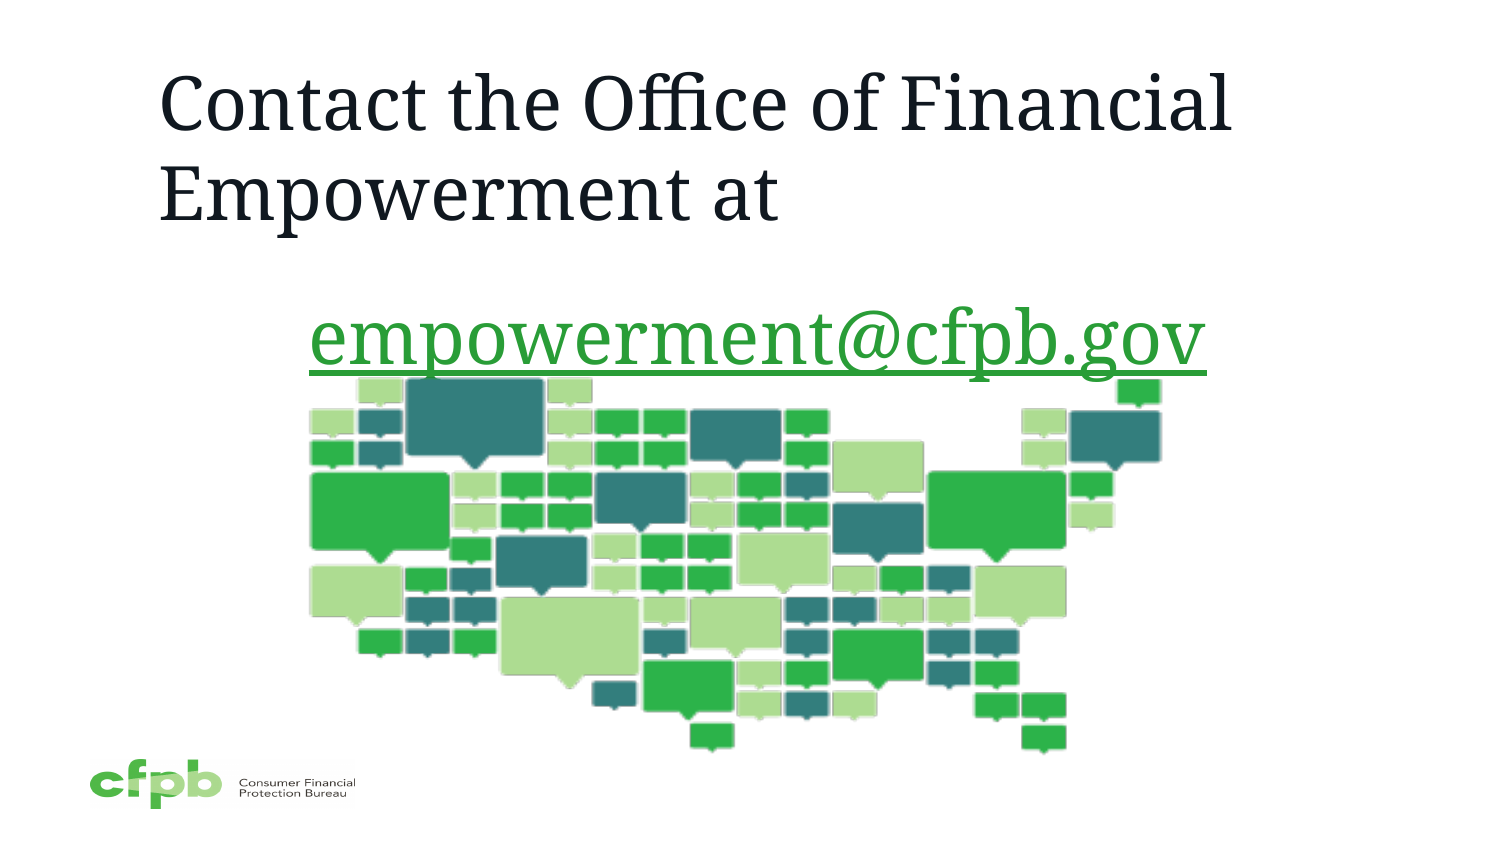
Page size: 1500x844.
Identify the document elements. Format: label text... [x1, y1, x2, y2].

picture [90, 375, 1261, 809]
subtitle empowerment@cfpb.gov [148, 243, 1348, 670]
title Contact the Office of Financial Empowerment at [148, 82, 1348, 209]
